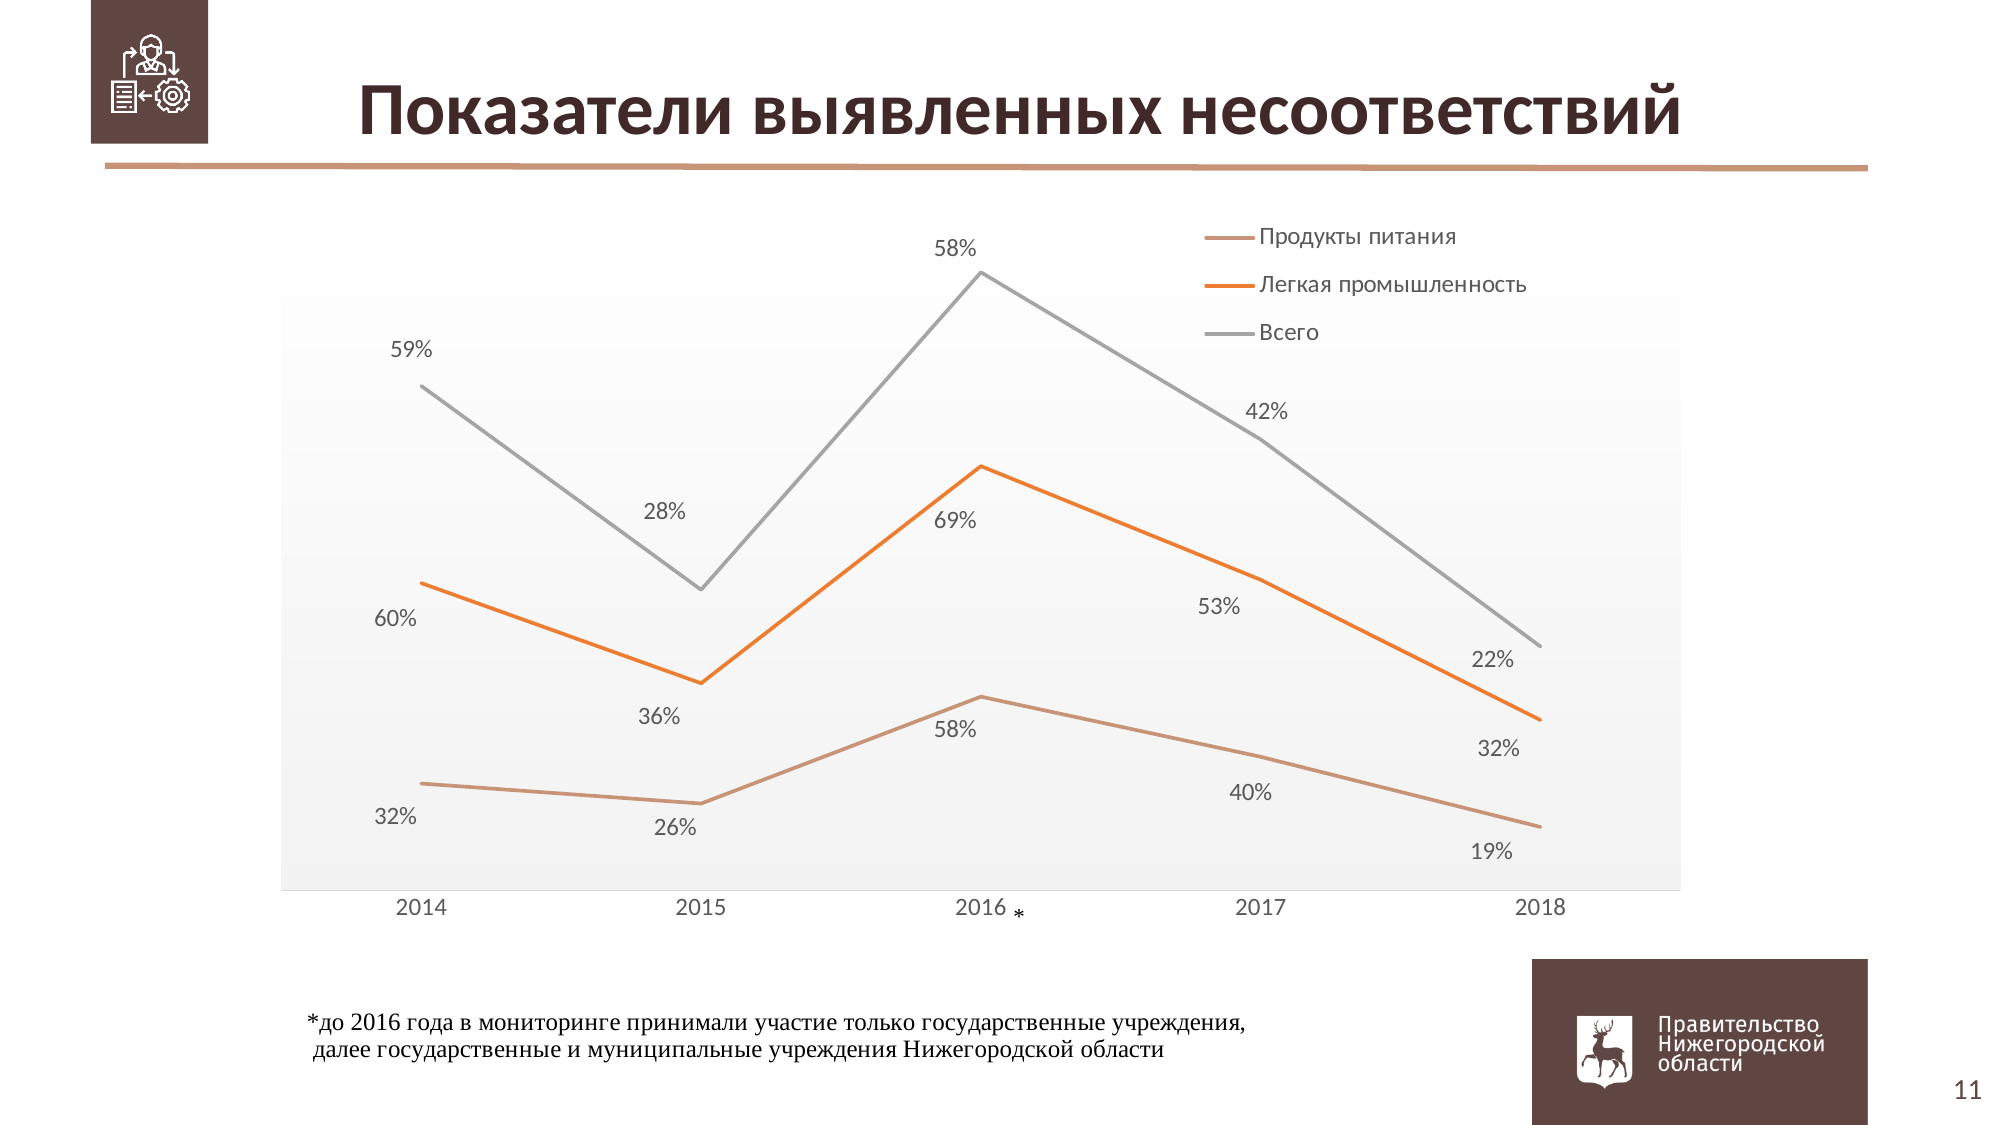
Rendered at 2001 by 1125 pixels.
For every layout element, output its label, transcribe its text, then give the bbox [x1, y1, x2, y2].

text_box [104, 165, 1868, 169]
chart [149, 180, 1868, 1106]
text_box [90, 0, 209, 144]
text_box Показатели выявленных несоответствий [0, 49, 2000, 160]
text_box 11 [1941, 1067, 1983, 1105]
picture [111, 34, 190, 113]
picture [1532, 959, 1868, 1125]
